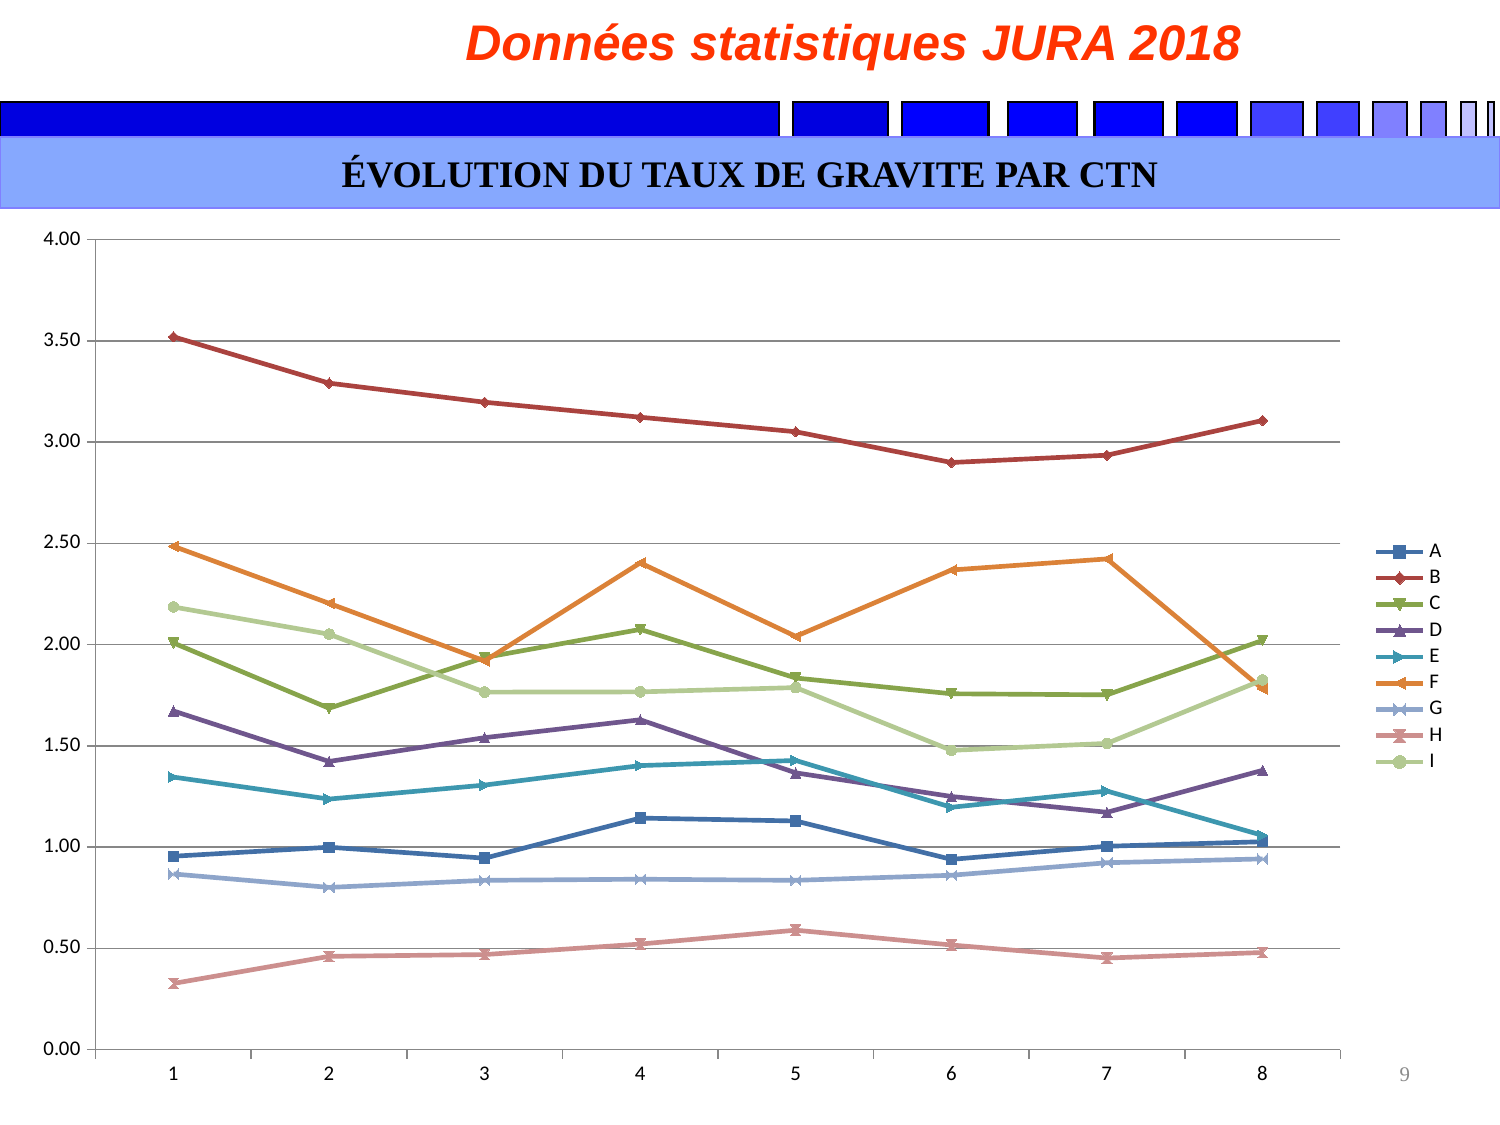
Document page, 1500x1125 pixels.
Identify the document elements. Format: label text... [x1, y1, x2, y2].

chart [14, 211, 1462, 1103]
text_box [0, 101, 1495, 140]
text_box ÉVOLUTION DU TAUX DE GRAVITE PAR CTN [0, 137, 1500, 208]
text_box Données statistiques JURA 2018 [230, 3, 1477, 78]
